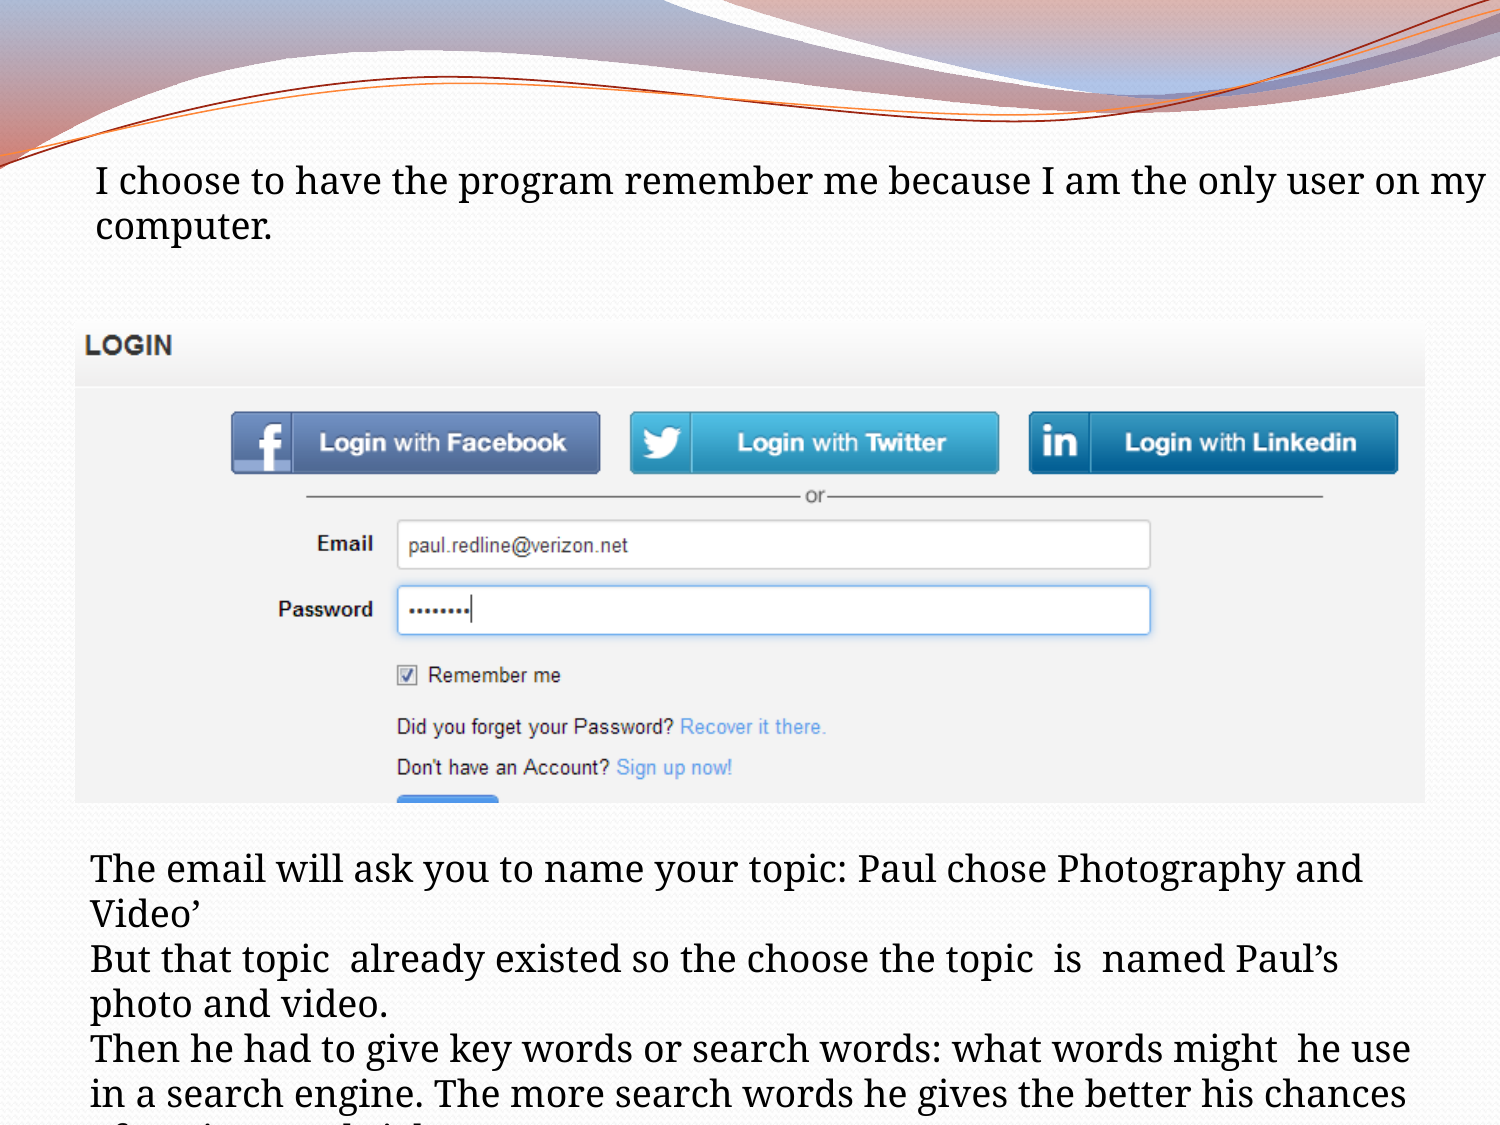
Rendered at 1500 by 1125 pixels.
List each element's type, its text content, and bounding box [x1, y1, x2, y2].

text_box I choose to have the program remember me because I am the only user on my computer. [80, 149, 1500, 255]
picture [75, 321, 1425, 804]
text_box The email will ask you to name your topic: Paul chose Photography and Video’ But that topic already existed so the choose the topic is named Paul’s photo and video. Then he had to give key words or search words: what words might he use in a search engine. The more search words he gives the better his chances of getting good sights. [75, 837, 1463, 1125]
